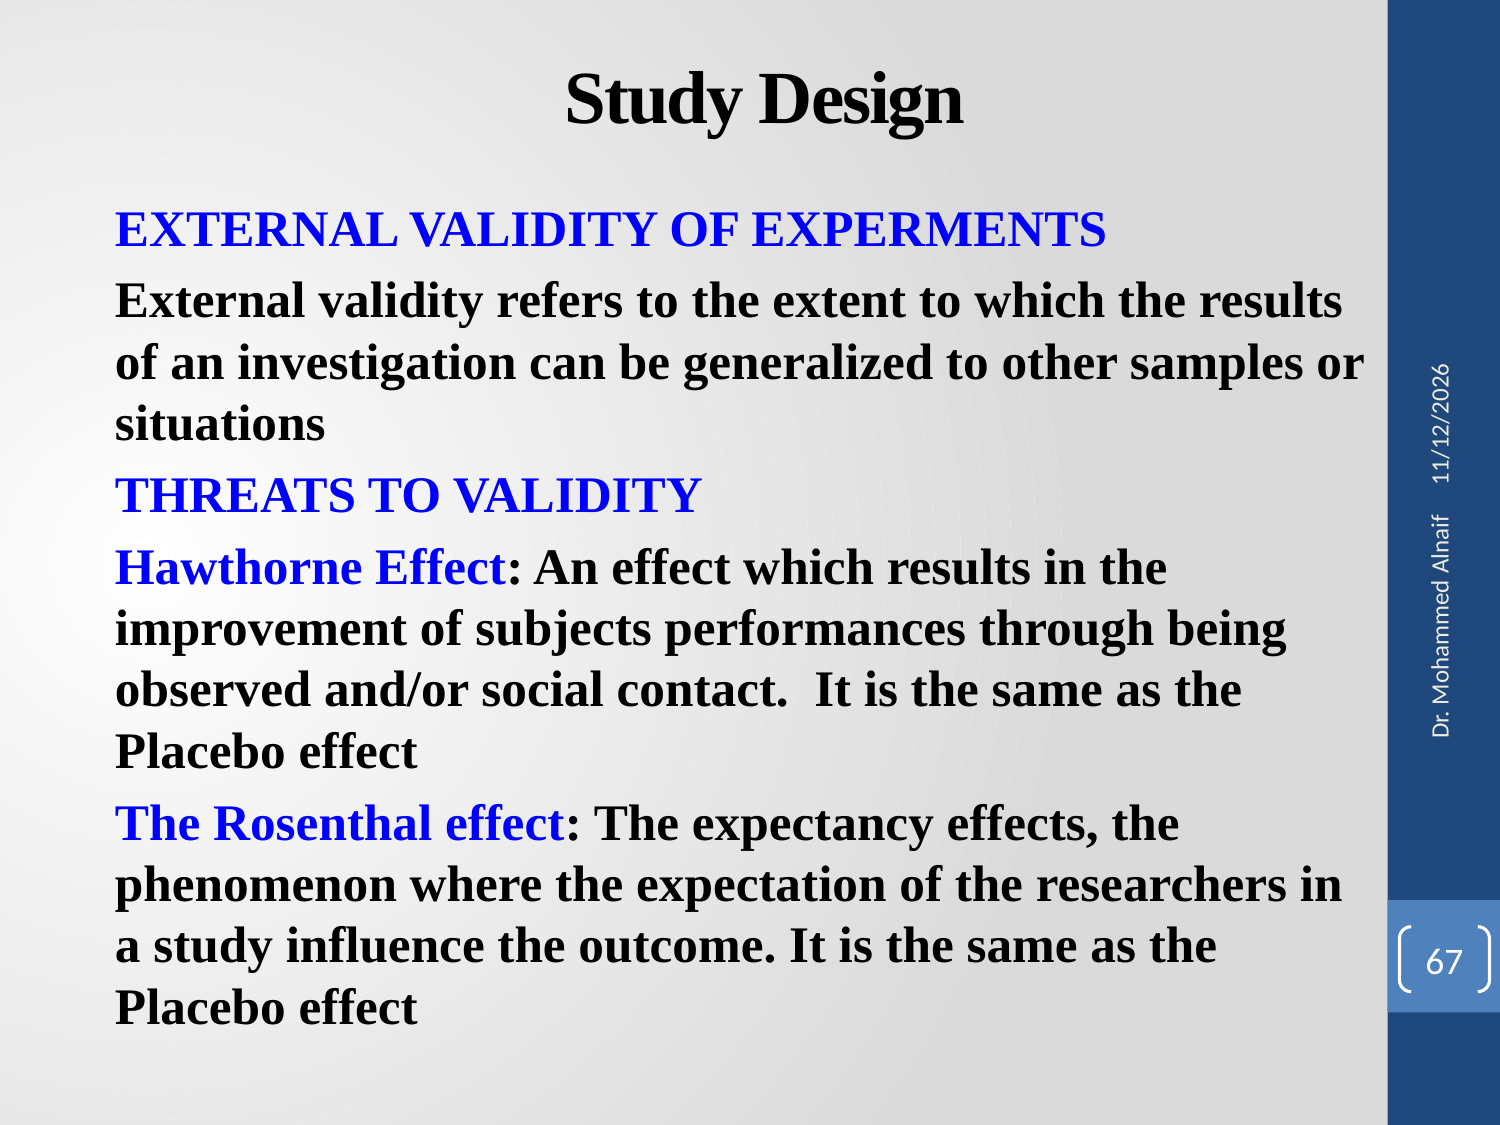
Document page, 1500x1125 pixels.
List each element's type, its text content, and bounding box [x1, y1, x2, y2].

subtitle EXTERNAL VALIDITY OF EXPERMENTS External validity refers to the extent to which the results of an investigation can be generalized to other samples or situations THREATS TO VALIDITY Hawthorne Effect: An effect which results in the improvement of subjects performances through being observed and/or social contact. It is the same as the Placebo effect The Rosenthal effect: The expectancy effects, the phenomenon where the expectation of the researchers in a study influence the outcome. It is the same as the Placebo effect [99, 187, 1388, 1050]
title Study Design [112, 37, 1388, 147]
footer Dr. Mohammed Alnaif [1408, 500, 1469, 889]
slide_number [1408, 100, 1469, 500]
slide_number 67 [1397, 925, 1492, 994]
